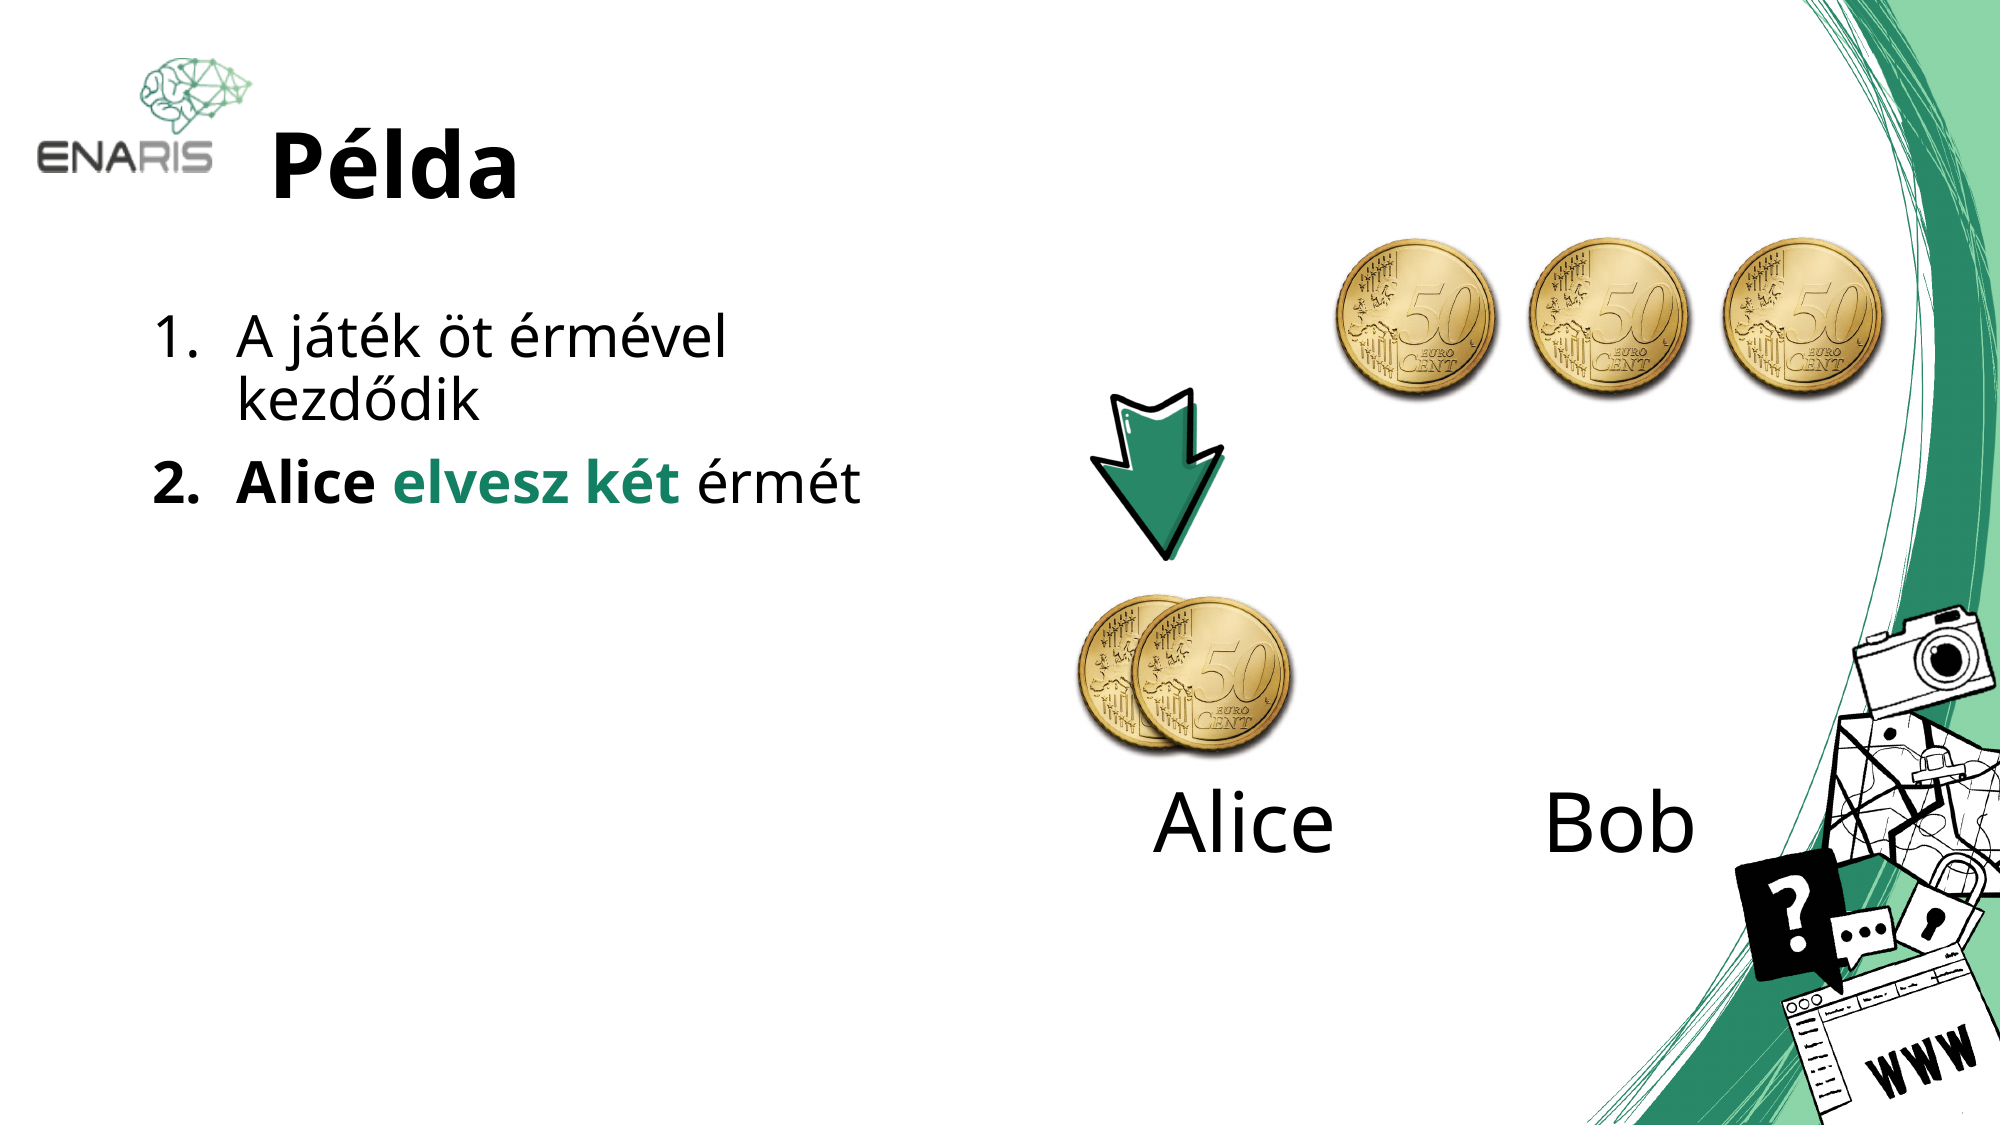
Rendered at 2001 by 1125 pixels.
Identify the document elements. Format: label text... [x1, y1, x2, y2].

picture [408, 0, 2000, 1125]
title Példa [253, 59, 1863, 278]
text_box Bob [1432, 762, 1808, 877]
picture [37, 58, 254, 173]
text_box Alice [1058, 762, 1432, 877]
list A játék öt érmével kezdődik Alice elvesz két érmét [137, 299, 924, 1014]
